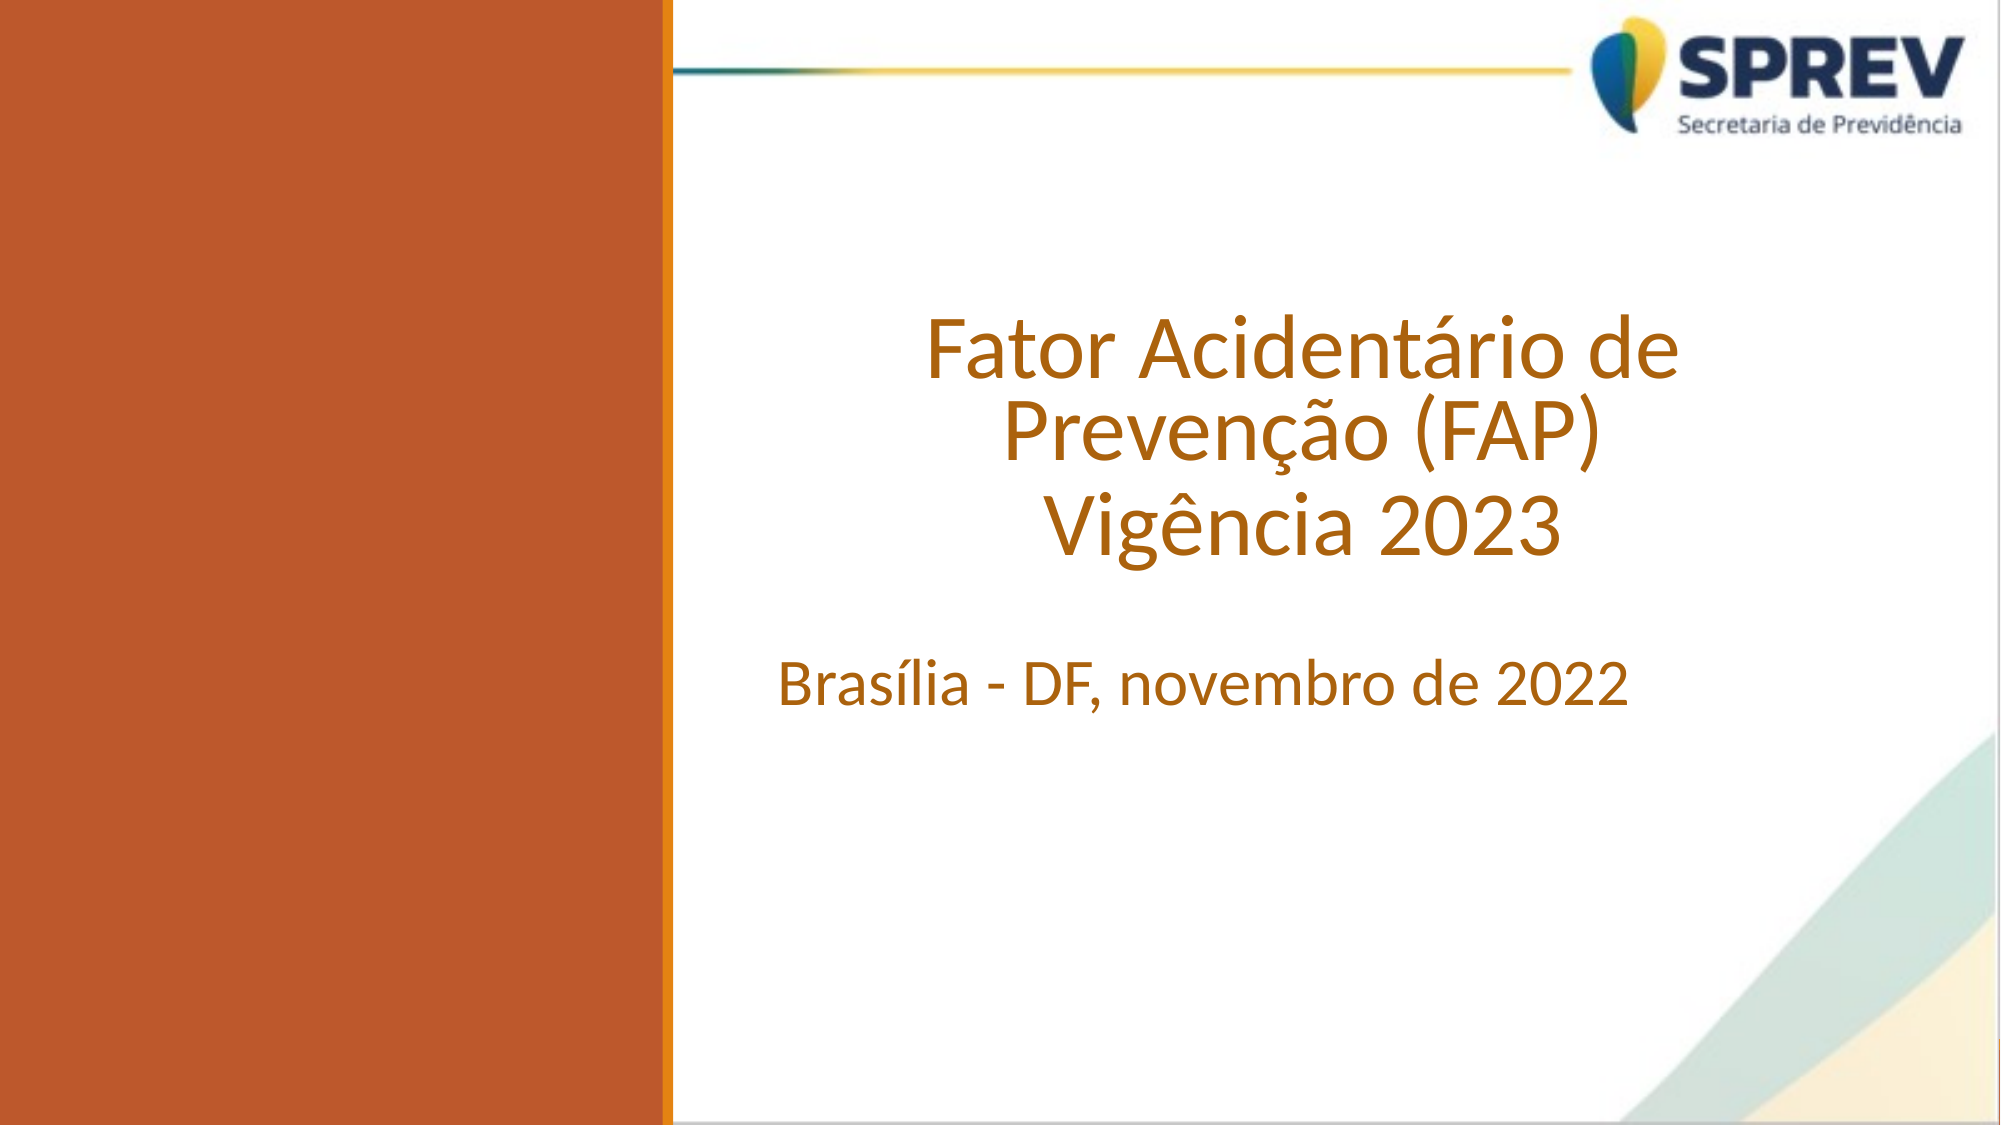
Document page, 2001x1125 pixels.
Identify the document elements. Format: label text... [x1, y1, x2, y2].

text_box [661, 296, 674, 1125]
text_box Fator Acidentário de Prevenção (FAP) Vigência 2023 Brasília - DF, novembro de 2022 [777, 296, 1830, 1026]
text_box [674, 0, 2000, 1125]
text_box [661, 0, 674, 282]
text_box [0, 0, 661, 1125]
text_box Fator Acidentário de Prevenção (FAP) Vigência 2023 Brasília - DF, novembro de 2022 [777, 99, 1830, 282]
